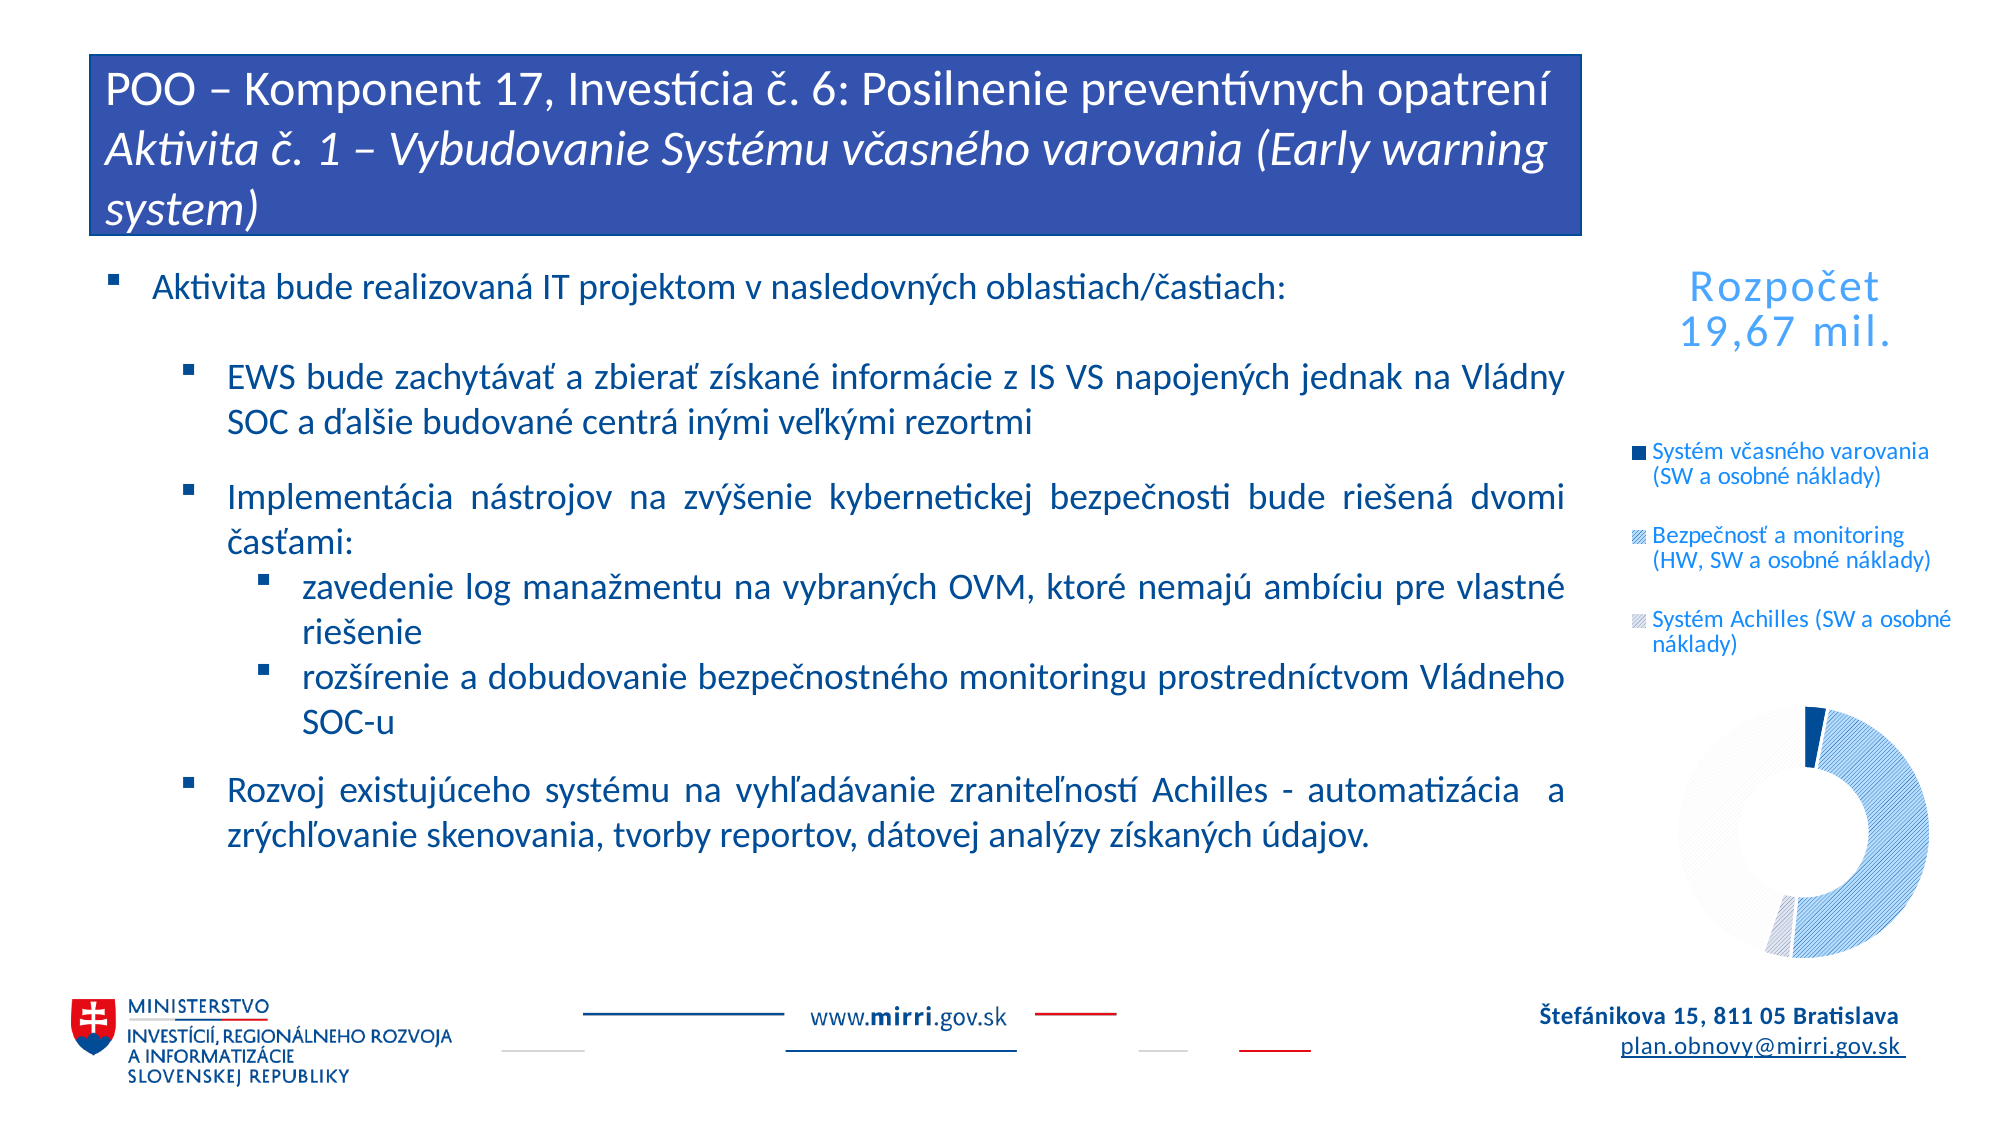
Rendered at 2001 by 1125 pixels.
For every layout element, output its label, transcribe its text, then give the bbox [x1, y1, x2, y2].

text_box Aktivita bude realizovaná IT projektom v nasledovných oblastiach/častiach: EWS bude zachytávať a zbierať získané informácie z IS VS napojených jednak na Vládny SOC a ďalšie budované centrá inými veľkými rezortmi Implementácia nástrojov na zvýšenie kybernetickej bezpečnosti bude riešená dvomi časťami: zavedenie log manažmentu na vybraných OVM, ktoré nemajú ambíciu pre vlastné riešenie rozšírenie a dobudovanie bezpečnostného monitoringu prostredníctvom Vládneho SOC-u Rozvoj existujúceho systému na vyhľadávanie zraniteľností Achilles - automatizácia a zrýchľovanie skenovania, tvorby reportov, dátovej analýzy získaných údajov. [90, 254, 1581, 898]
picture [501, 1006, 1311, 1052]
text_box POO – Komponent 17, Investícia č. 6: Posilnenie preventívnych opatrení Aktivita č. 1 – Vybudovanie Systému včasného varovania (Early warning system) [89, 54, 1582, 236]
picture [71, 999, 452, 1087]
chart [1581, 234, 1999, 989]
